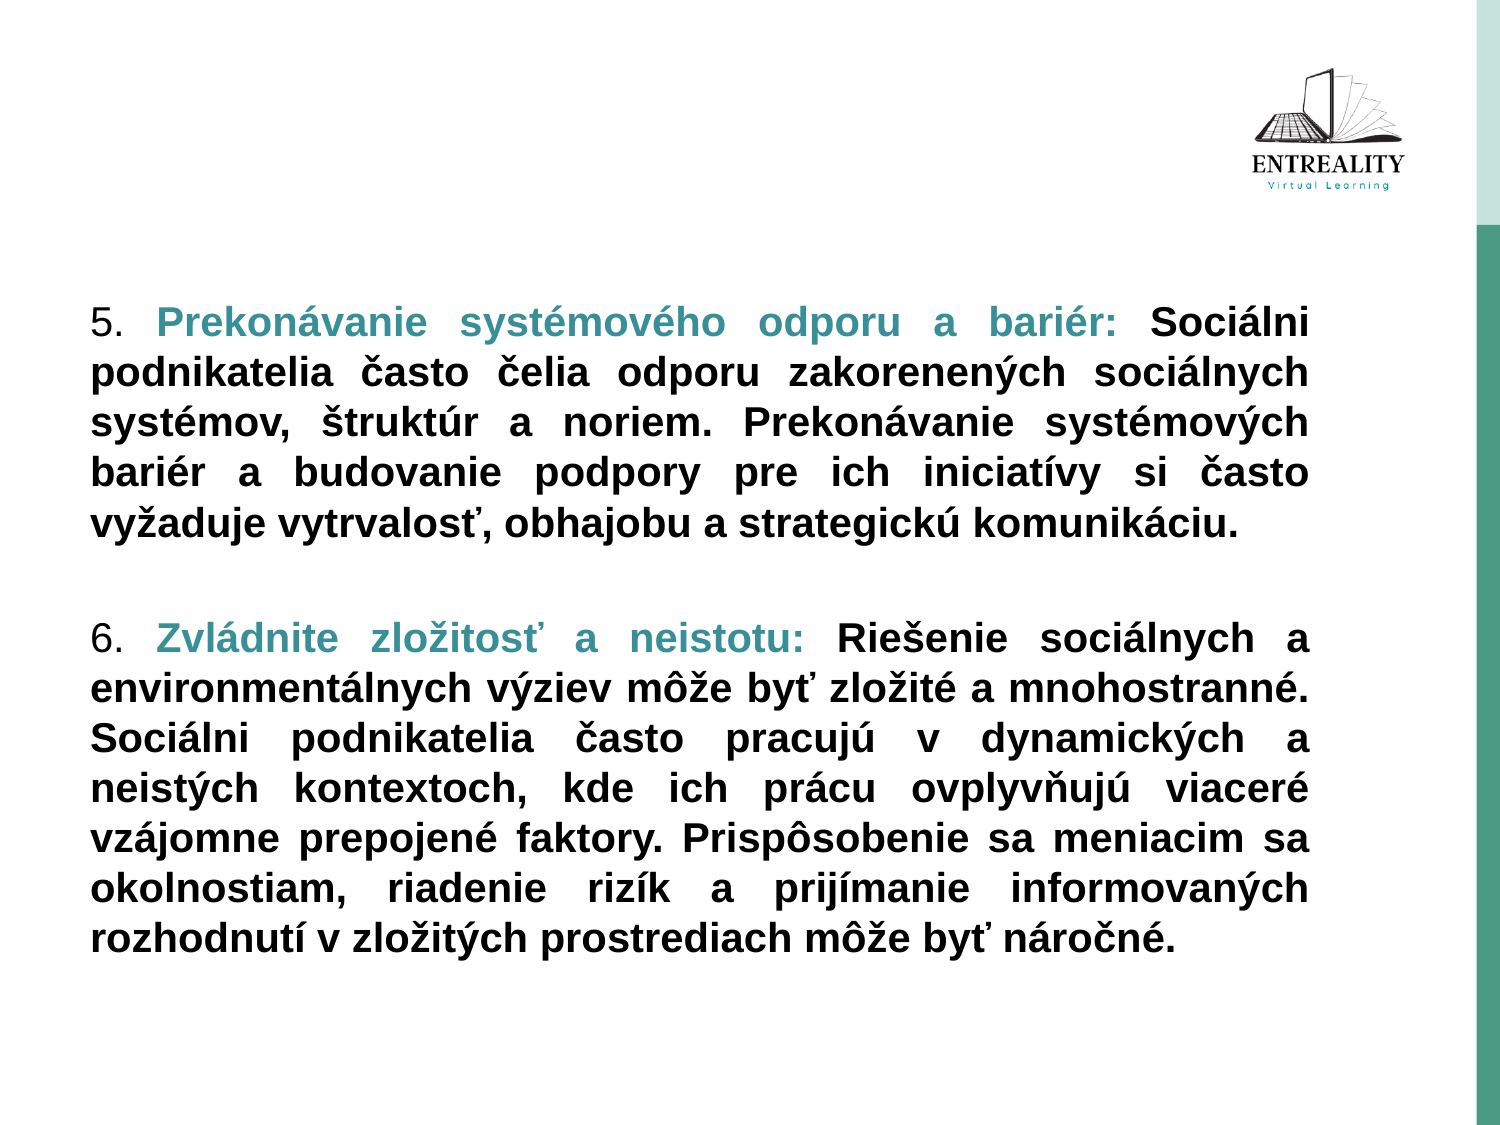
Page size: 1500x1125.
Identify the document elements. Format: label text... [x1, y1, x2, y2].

list 5. Prekonávanie systémového odporu a bariér: Sociálni podnikatelia často čelia odporu zakorenených sociálnych systémov, štruktúr a noriem. Prekonávanie systémových bariér a budovanie podpory pre ich iniciatívy si často vyžaduje vytrvalosť, obhajobu a strategickú komunikáciu. 6. Zvládnite zložitosť a neistotu: Riešenie sociálnych a environmentálnych výziev môže byť zložité a mnohostranné. Sociálni podnikatelia často pracujú v dynamických a neistých kontextoch, kde ich prácu ovplyvňujú viaceré vzájomne prepojené faktory. Prispôsobenie sa meniacim sa okolnostiam, riadenie rizík a prijímanie informovaných rozhodnutí v zložitých prostrediach môže byť náročné. [75, 287, 1325, 1005]
picture [1198, 0, 1458, 259]
